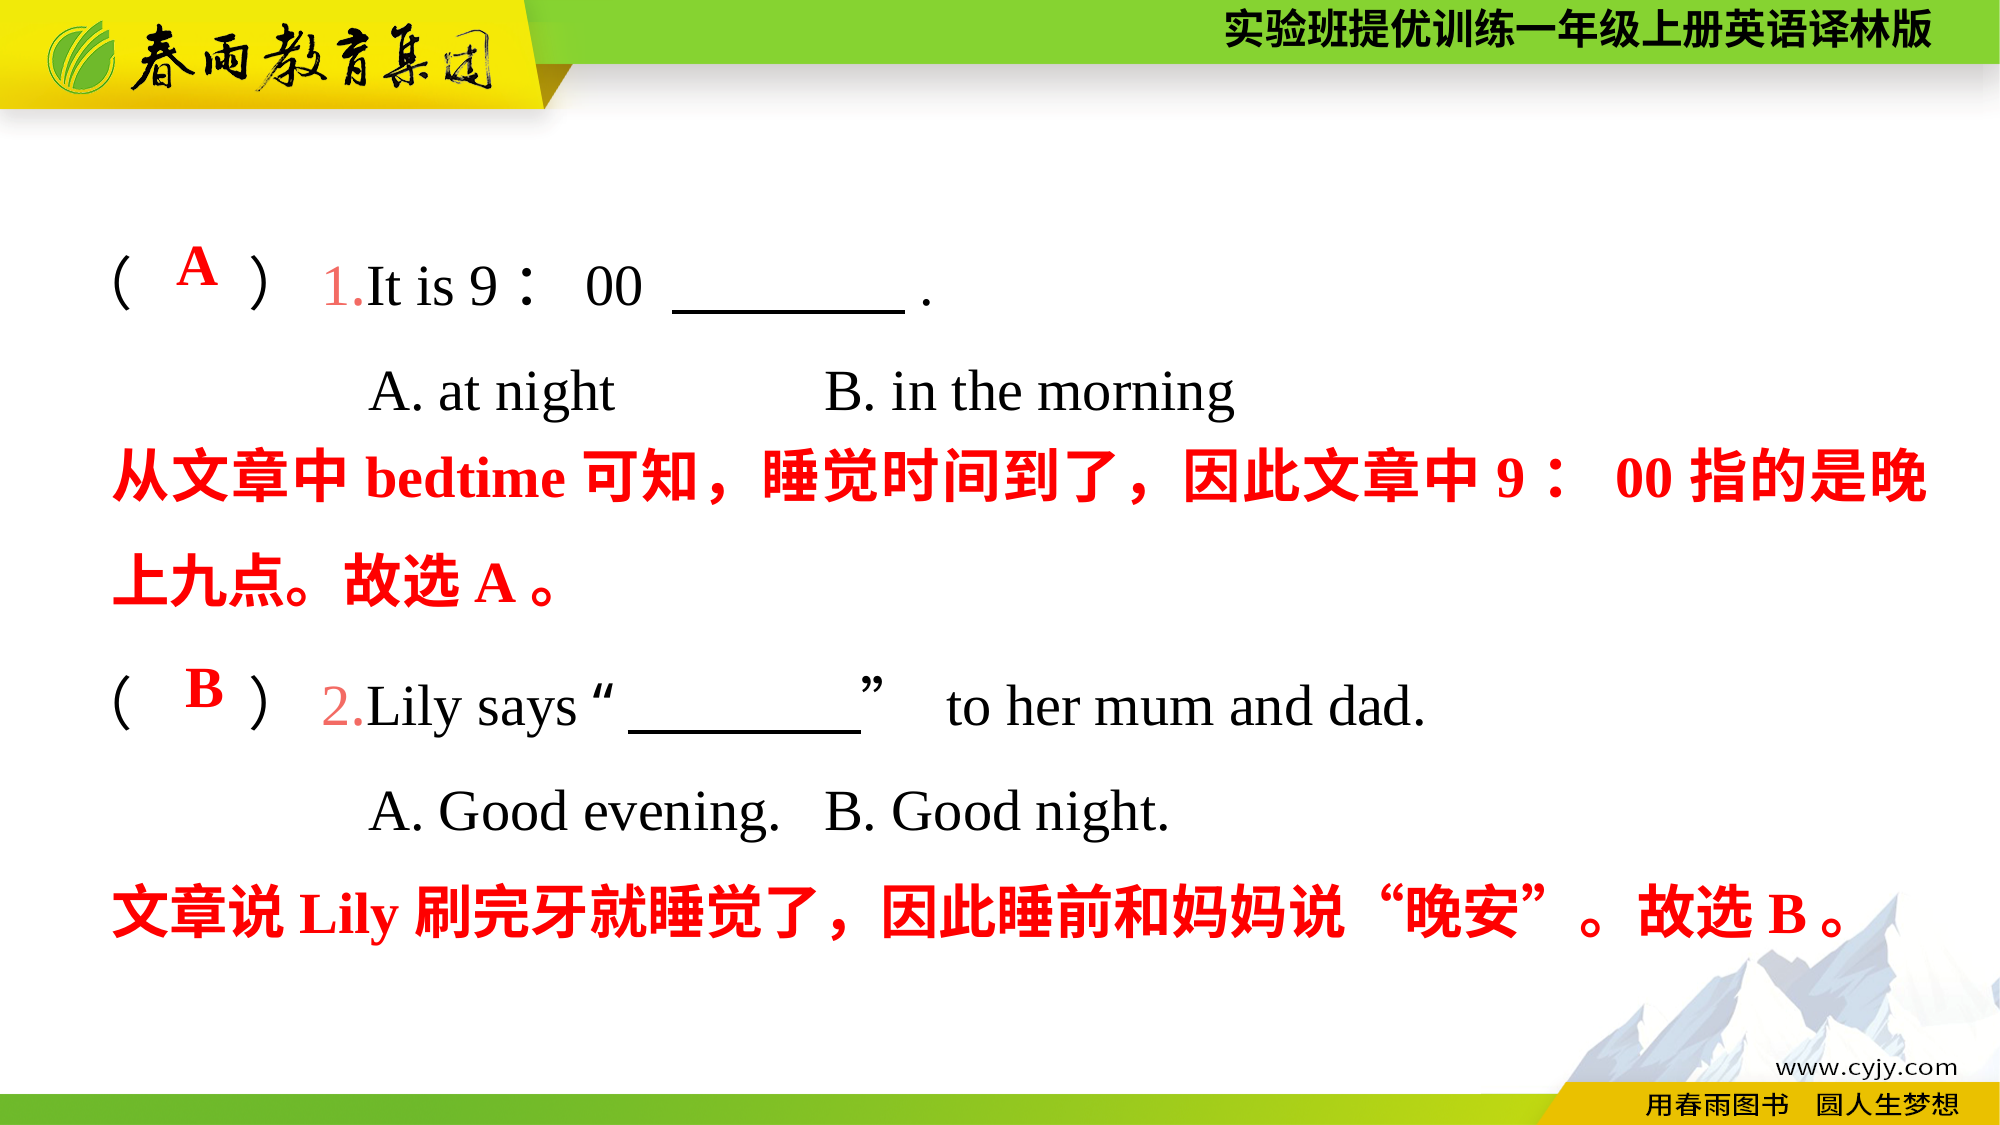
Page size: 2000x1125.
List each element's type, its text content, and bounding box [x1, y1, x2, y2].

text_box 从文章中bedtime可知，睡觉时间到了，因此文章中9：00指的是晚上九点。故选A。 [96, 397, 1944, 622]
list （ ）1.It is 9：00 . A. at night B. in the morning （ ）2.Lily says “ ” to her mum and dad. A. Good evening. B. Good night. [59, 205, 1944, 857]
text_box B [170, 642, 239, 727]
text_box A [161, 219, 234, 305]
picture [0, 0, 2000, 1125]
text_box 文章说Lily刷完牙就睡觉了，因此睡前和妈妈说“晚安”。故选B。 [96, 832, 1981, 953]
